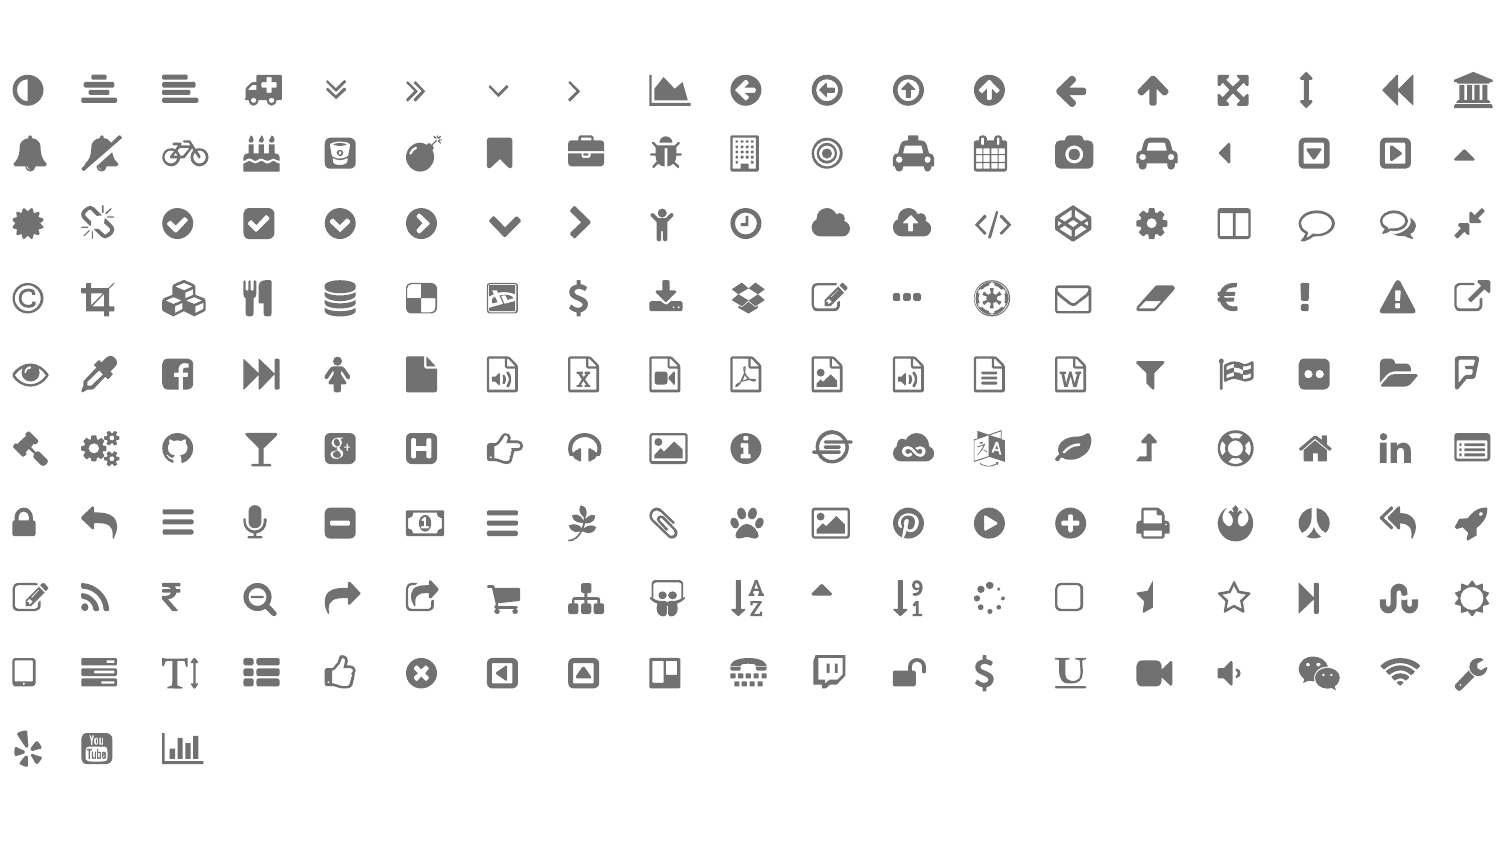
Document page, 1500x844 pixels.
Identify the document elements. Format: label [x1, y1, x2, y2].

text_box [1390, 442, 1411, 463]
text_box [81, 678, 118, 687]
text_box [1379, 506, 1416, 539]
text_box [243, 678, 254, 687]
text_box [1055, 205, 1092, 242]
text_box [1136, 580, 1153, 613]
text_box [12, 282, 44, 314]
text_box [650, 208, 674, 242]
text_box [190, 657, 199, 689]
text_box [406, 433, 438, 465]
text_box [243, 582, 277, 617]
text_box [489, 216, 521, 237]
text_box [1136, 507, 1170, 539]
text_box [1316, 507, 1330, 533]
text_box [30, 741, 42, 752]
text_box [1055, 507, 1087, 539]
text_box [1454, 149, 1475, 161]
text_box [486, 530, 518, 537]
text_box [81, 135, 122, 171]
text_box [892, 356, 924, 393]
text_box [730, 433, 762, 465]
text_box [268, 135, 275, 143]
text_box [568, 433, 602, 462]
text_box [12, 431, 48, 466]
text_box [892, 658, 926, 687]
text_box [811, 137, 843, 169]
text_box [1300, 282, 1310, 301]
text_box [258, 280, 272, 317]
text_box [1454, 356, 1479, 390]
text_box [1217, 208, 1251, 240]
text_box [811, 430, 853, 464]
text_box [649, 142, 682, 169]
text_box [162, 97, 199, 103]
text_box [568, 153, 605, 167]
text_box [912, 601, 923, 617]
text_box [737, 673, 744, 679]
text_box [12, 208, 44, 240]
text_box [243, 144, 280, 172]
text_box [324, 280, 356, 302]
text_box [980, 461, 999, 467]
text_box [243, 208, 275, 240]
text_box [243, 668, 254, 677]
text_box [324, 655, 356, 689]
text_box [1380, 658, 1420, 686]
text_box [649, 433, 688, 465]
text_box [973, 135, 1008, 172]
text_box [1382, 74, 1414, 106]
text_box [977, 604, 984, 611]
text_box [1218, 358, 1254, 390]
text_box [406, 282, 438, 314]
text_box [730, 517, 764, 539]
text_box [730, 356, 762, 393]
text_box [1379, 583, 1408, 614]
text_box [1379, 137, 1411, 169]
text_box [13, 135, 47, 172]
text_box [162, 658, 188, 689]
text_box [1055, 657, 1087, 684]
text_box [81, 97, 118, 103]
text_box [811, 584, 832, 596]
text_box [1298, 507, 1312, 533]
text_box [1136, 660, 1173, 687]
text_box [162, 358, 194, 390]
text_box [243, 358, 280, 390]
text_box [1379, 210, 1416, 240]
text_box [1454, 282, 1483, 312]
text_box [568, 583, 605, 615]
text_box [406, 208, 438, 240]
text_box [985, 581, 994, 590]
text_box [1454, 71, 1493, 103]
text_box [730, 135, 759, 172]
text_box [1218, 142, 1231, 164]
text_box [999, 214, 1012, 235]
text_box [12, 658, 36, 687]
text_box [162, 509, 194, 515]
text_box [893, 580, 908, 617]
text_box [14, 747, 26, 757]
text_box [811, 356, 843, 393]
text_box [162, 81, 196, 88]
text_box [17, 730, 29, 748]
text_box [486, 520, 518, 526]
text_box [81, 506, 118, 539]
text_box [973, 280, 1011, 317]
text_box [162, 280, 206, 317]
text_box [12, 507, 36, 537]
text_box [1055, 135, 1094, 169]
text_box [973, 356, 1005, 393]
text_box [1137, 75, 1169, 106]
text_box [1055, 285, 1092, 314]
text_box [1454, 207, 1485, 239]
text_box [1454, 657, 1488, 691]
text_box [649, 280, 683, 312]
text_box [406, 657, 438, 689]
text_box [486, 657, 518, 689]
text_box [81, 668, 118, 677]
text_box [31, 753, 42, 765]
text_box [245, 432, 278, 467]
text_box [243, 280, 257, 317]
text_box [1454, 433, 1491, 462]
text_box [81, 205, 104, 228]
text_box [81, 283, 115, 317]
text_box [1467, 280, 1491, 303]
text_box [1299, 71, 1313, 109]
text_box [973, 507, 1005, 539]
text_box [1217, 282, 1238, 312]
text_box [659, 136, 673, 143]
text_box [1136, 137, 1178, 170]
text_box [892, 74, 924, 106]
text_box [1298, 137, 1330, 169]
text_box [731, 282, 765, 314]
text_box [911, 580, 923, 596]
text_box [892, 208, 932, 237]
text_box [975, 655, 994, 692]
text_box [244, 74, 282, 106]
text_box [162, 433, 194, 463]
text_box [973, 74, 1005, 106]
text_box [1136, 208, 1168, 240]
text_box [406, 356, 438, 393]
text_box [256, 658, 280, 666]
text_box [1136, 285, 1175, 312]
text_box [892, 293, 901, 301]
text_box [568, 356, 600, 393]
text_box [162, 582, 181, 612]
text_box [406, 135, 442, 172]
text_box [81, 430, 120, 467]
text_box [1454, 104, 1493, 109]
text_box [1136, 361, 1165, 390]
text_box [486, 356, 518, 393]
text_box [243, 505, 267, 539]
text_box [1379, 442, 1387, 463]
text_box [93, 216, 115, 239]
text_box [19, 755, 28, 767]
text_box [1055, 356, 1087, 393]
text_box [813, 655, 846, 689]
text_box [243, 658, 254, 666]
text_box [258, 135, 264, 143]
text_box [731, 580, 746, 617]
text_box [91, 74, 107, 80]
text_box [1401, 599, 1419, 614]
text_box [324, 300, 356, 309]
text_box [81, 733, 113, 765]
text_box [649, 657, 681, 689]
text_box [1300, 303, 1309, 312]
text_box [987, 608, 993, 615]
text_box [162, 208, 194, 240]
text_box [649, 356, 681, 393]
text_box [162, 733, 204, 765]
text_box [1298, 656, 1340, 691]
text_box [568, 657, 600, 689]
text_box [730, 658, 767, 671]
text_box [486, 137, 513, 169]
text_box [256, 678, 280, 687]
text_box [324, 137, 356, 169]
text_box [1454, 580, 1490, 617]
text_box [81, 582, 110, 612]
text_box [1217, 660, 1233, 686]
text_box [162, 74, 188, 80]
text_box [892, 433, 935, 462]
text_box [649, 507, 678, 539]
text_box [649, 580, 685, 617]
text_box [12, 582, 49, 612]
text_box [973, 430, 1005, 462]
text_box [1055, 433, 1092, 462]
text_box [1136, 433, 1157, 462]
text_box [892, 507, 924, 539]
text_box [248, 135, 254, 143]
text_box [975, 214, 987, 235]
text_box [892, 135, 935, 172]
text_box [988, 210, 999, 239]
text_box [1217, 74, 1249, 106]
text_box [1306, 527, 1322, 539]
text_box [569, 280, 588, 317]
text_box [903, 293, 911, 301]
text_box [324, 208, 356, 240]
text_box [1298, 210, 1335, 242]
text_box [12, 74, 44, 106]
text_box [486, 510, 518, 516]
text_box [1055, 582, 1084, 612]
text_box [568, 505, 597, 542]
text_box [1379, 358, 1418, 387]
text_box [162, 89, 191, 95]
text_box [1299, 435, 1332, 462]
text_box [737, 507, 757, 520]
text_box [570, 206, 591, 239]
text_box [88, 89, 110, 95]
text_box [811, 507, 850, 539]
text_box [326, 79, 347, 100]
text_box [1298, 582, 1319, 614]
text_box [1217, 505, 1254, 542]
text_box [750, 601, 763, 617]
text_box [1454, 507, 1488, 541]
text_box [324, 433, 356, 465]
text_box [81, 658, 118, 666]
text_box [973, 595, 981, 602]
text_box [324, 307, 356, 317]
text_box [83, 81, 115, 88]
text_box [1235, 668, 1241, 679]
text_box [730, 208, 762, 240]
text_box [748, 580, 764, 596]
text_box [730, 74, 762, 106]
text_box [486, 433, 524, 465]
text_box [811, 208, 850, 237]
text_box [568, 81, 580, 102]
text_box [256, 668, 280, 677]
text_box [977, 585, 985, 594]
text_box [406, 81, 426, 102]
text_box [486, 585, 521, 615]
text_box [96, 152, 119, 172]
text_box [486, 282, 518, 314]
text_box [811, 74, 843, 106]
text_box [1298, 358, 1330, 390]
text_box [913, 293, 922, 301]
text_box [162, 519, 194, 525]
text_box [1217, 430, 1254, 467]
text_box [324, 507, 356, 539]
text_box [405, 580, 439, 612]
text_box [811, 282, 848, 312]
text_box [405, 510, 445, 537]
text_box [12, 363, 49, 387]
text_box [324, 356, 350, 393]
text_box [162, 529, 194, 535]
text_box [1217, 580, 1251, 613]
text_box [649, 74, 691, 106]
text_box [1056, 75, 1087, 108]
text_box [324, 581, 361, 615]
text_box [81, 355, 117, 393]
text_box [488, 84, 509, 97]
text_box [568, 135, 605, 152]
text_box [162, 140, 209, 167]
text_box [1379, 280, 1416, 314]
text_box [1379, 433, 1388, 441]
